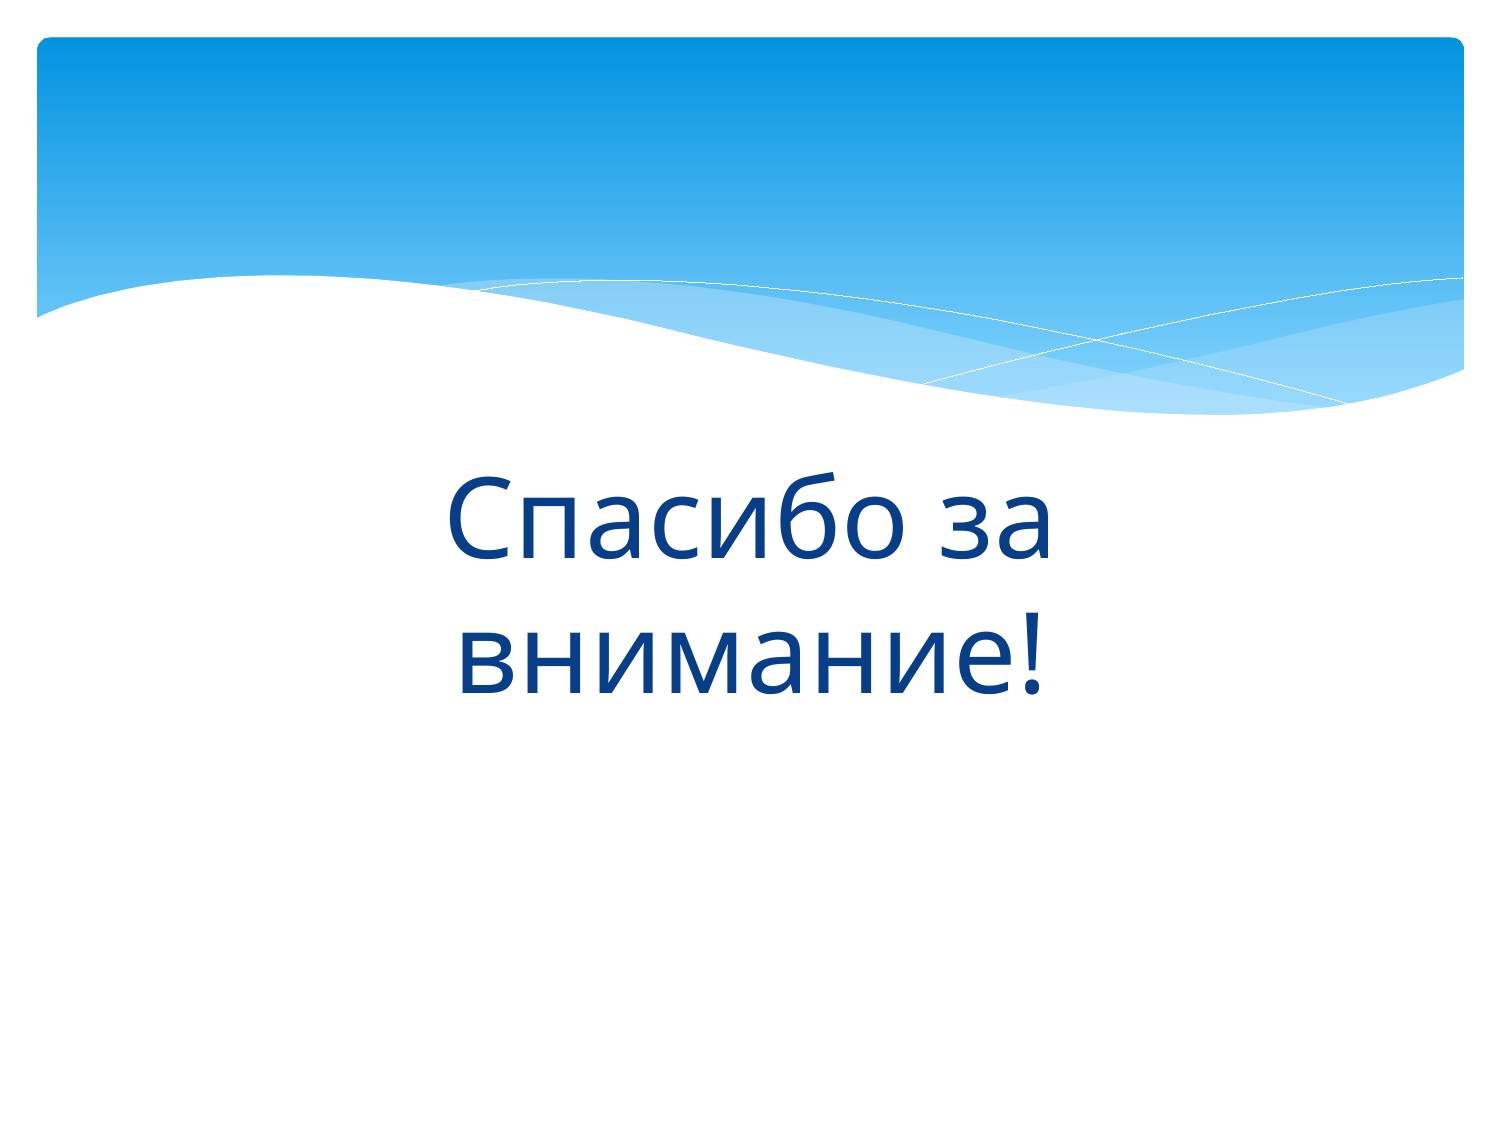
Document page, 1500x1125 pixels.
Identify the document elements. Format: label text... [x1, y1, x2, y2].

list Спасибо за внимание! [143, 438, 1359, 1005]
